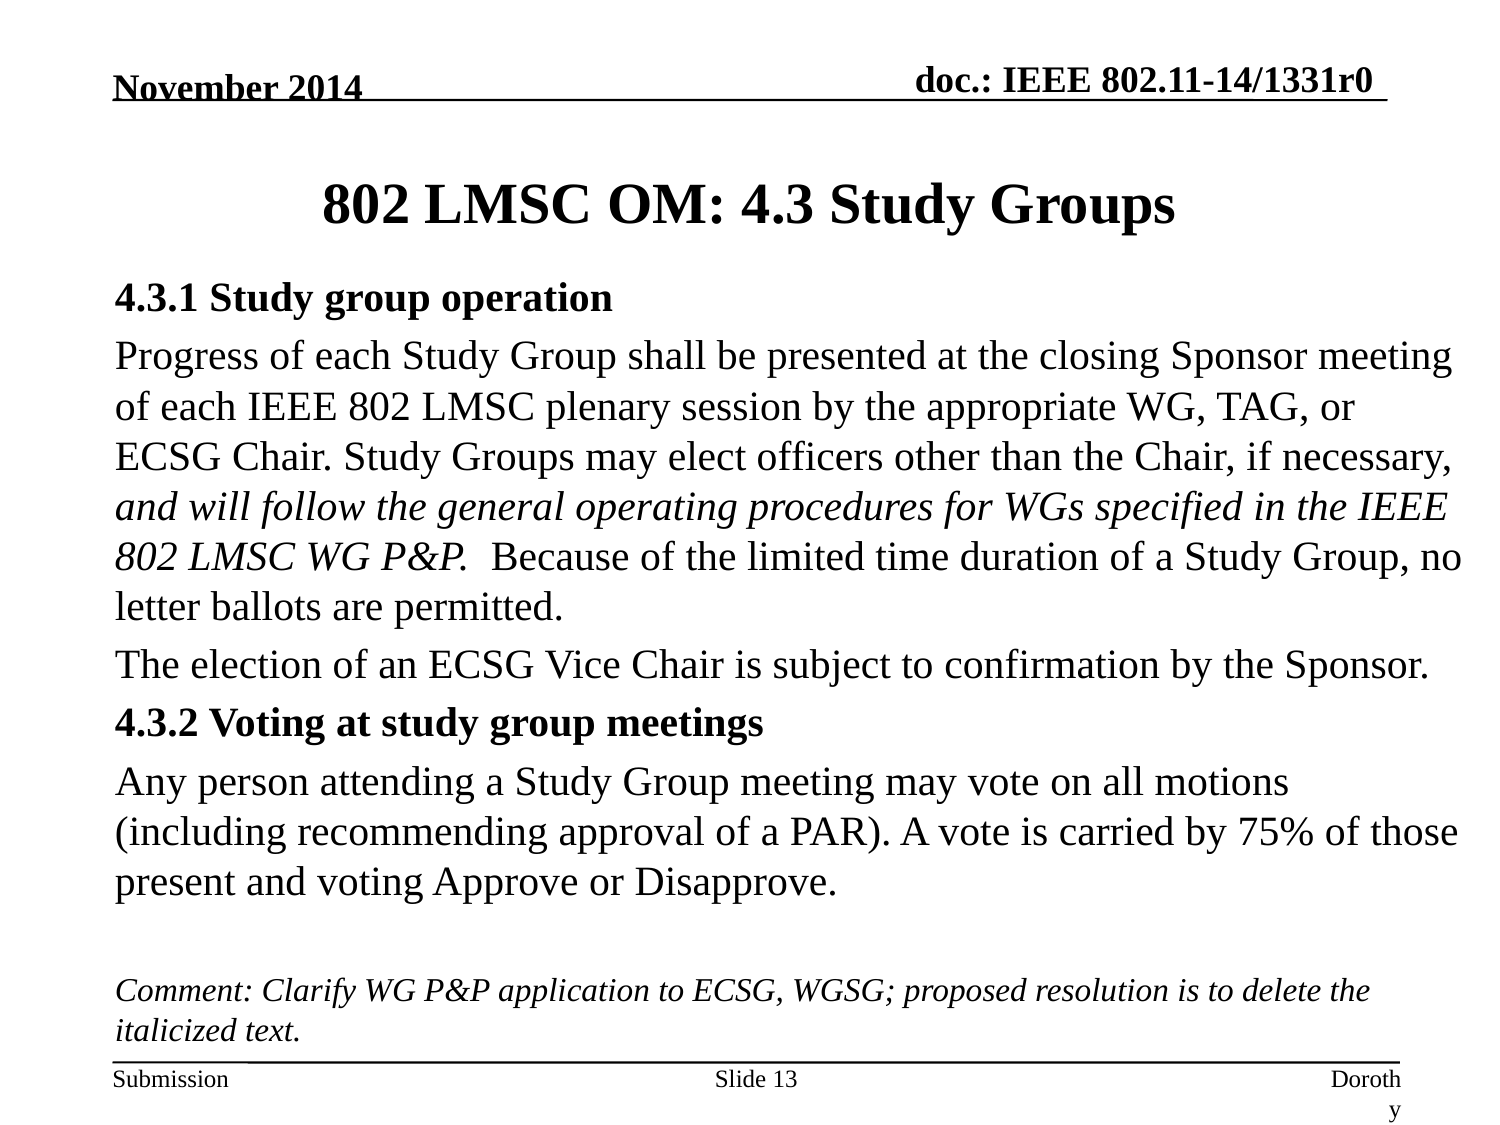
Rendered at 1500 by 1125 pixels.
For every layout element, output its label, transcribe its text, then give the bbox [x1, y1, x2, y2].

title 802 LMSC OM: 4.3 Study Groups [24, 112, 1476, 288]
list 4.3.1 Study group operation Progress of each Study Group shall be presented at the closing Sponsor meeting of each IEEE 802 LMSC plenary session by the appropriate WG, TAG, or ECSG Chair. Study Groups may elect officers other than the Chair, if necessary, and will follow the general operating procedures for WGs specified in the IEEE 802 LMSC WG P&P. Because of the limited time duration of a Study Group, no letter ballots are permitted. The election of an ECSG Vice Chair is subject to confirmation by the Sponsor. 4.3.2 Voting at study group meetings Any person attending a Study Group meeting may vote on all motions (including recommending approval of a PAR). A vote is carried by 75% of those present and voting Approve or Disapprove. Comment: Clarify WG P&P application to ECSG, WGSG; proposed resolution is to delete the italicized text. [99, 262, 1488, 1038]
footer Dorothy Stanley (Aruba Networks) [1324, 1061, 1402, 1093]
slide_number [112, 62, 401, 109]
slide_number Slide 13 [712, 1061, 800, 1093]
